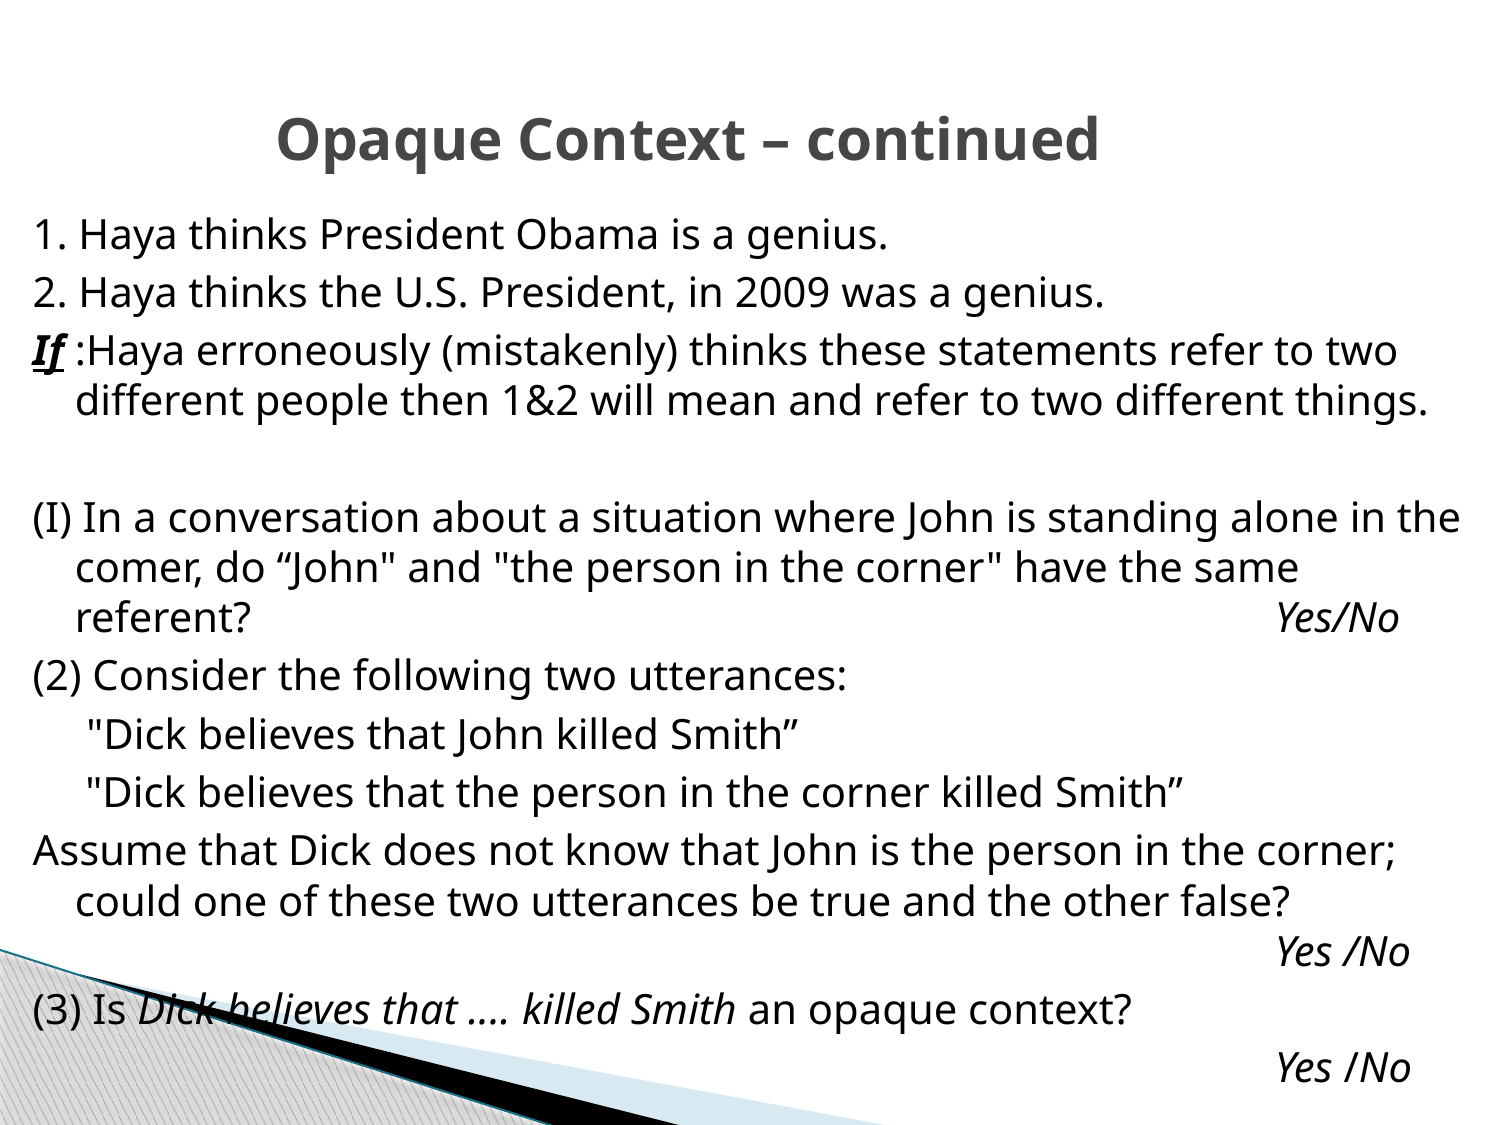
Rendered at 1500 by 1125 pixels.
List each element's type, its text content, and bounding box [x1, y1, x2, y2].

title Opaque Context – continued [24, 87, 1425, 188]
list 1. Haya thinks President Obama is a genius. 2. Haya thinks the U.S. President, in 2009 was a genius. If :Haya erroneously (mistakenly) thinks these statements refer to two different people then 1&2 will mean and refer to two different things. (I) In a conversation about a situation where John is standing alone in the comer, do “John" and "the person in the corner" have the same referent? Yes/No (2) Consider the following two utterances: "Dick believes that John killed Smith” "Dick believes that the person in the corner killed Smith” Assume that Dick does not know that John is the person in the corner; could one of these two utterances be true and the other false? Yes /No (3) Is Dick believes that .... killed Smith an opaque context? Yes /No [0, 200, 1500, 1125]
